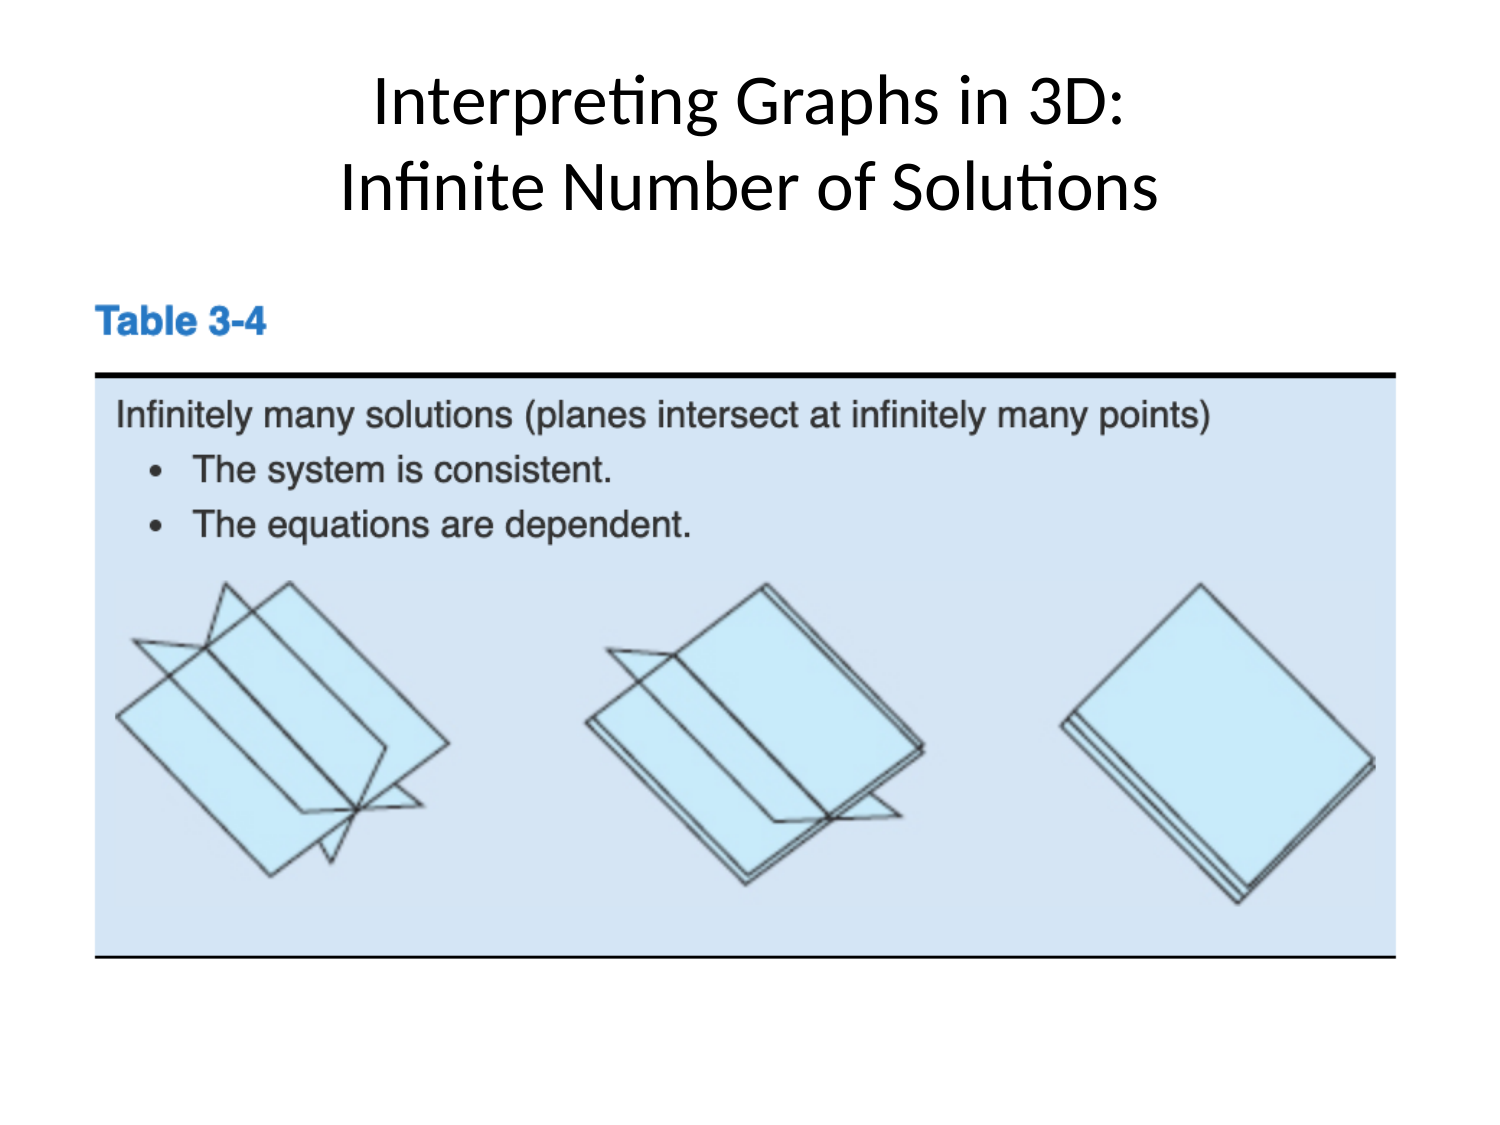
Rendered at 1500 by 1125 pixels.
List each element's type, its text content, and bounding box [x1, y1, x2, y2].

title Interpreting Graphs in 3D: Infinite Number of Solutions [75, 45, 1425, 233]
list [74, 262, 1426, 1006]
